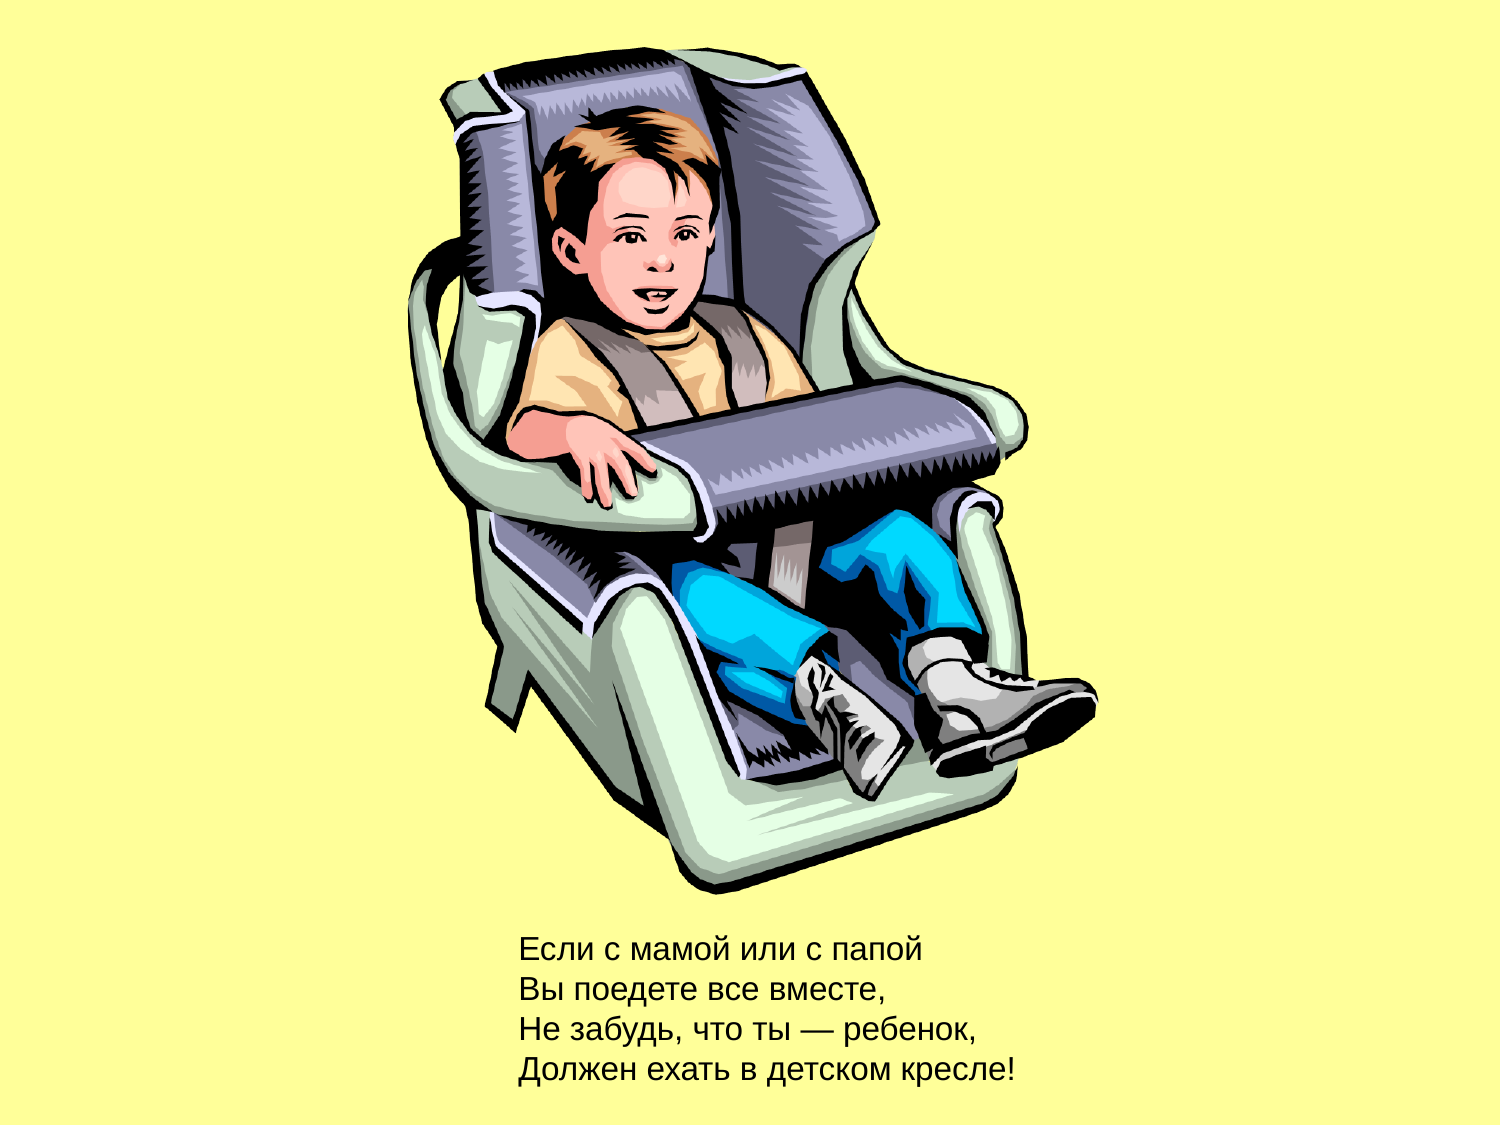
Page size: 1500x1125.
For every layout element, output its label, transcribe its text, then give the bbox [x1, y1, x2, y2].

picture [407, 40, 1105, 901]
text_box Если с мамой или с папой Вы поедете все вместе, Не забудь, что ты — ребенок, Должен ехать в детском кресле! [503, 919, 1058, 1095]
